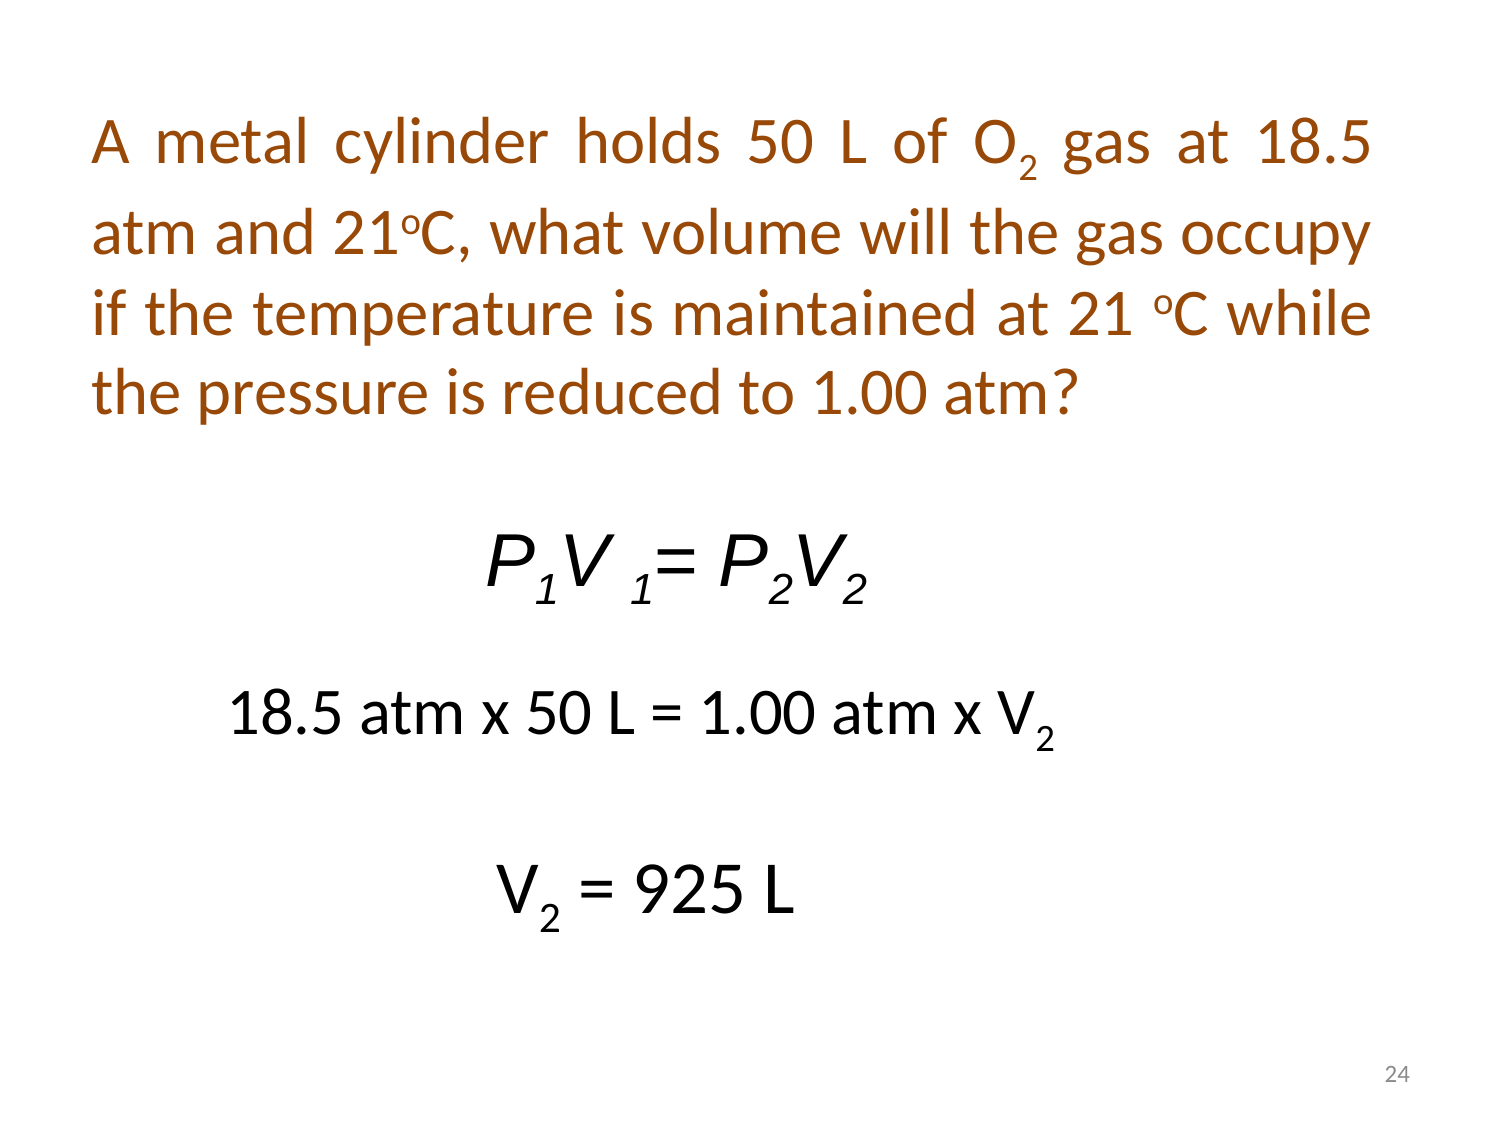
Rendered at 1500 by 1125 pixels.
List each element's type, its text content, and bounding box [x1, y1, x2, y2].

text_box P1V 1= P2V2 [470, 503, 883, 621]
slide_number 24 [1074, 1042, 1425, 1103]
text_box A metal cylinder holds 50 L of O2 gas at 18.5 atm and 21oC, what volume will the gas occupy if the temperature is maintained at 21 oC while the pressure is reduced to 1.00 atm? 18.5 atm x 50 L = 1.00 atm x V2 V2 = 925 L [76, 89, 1388, 949]
